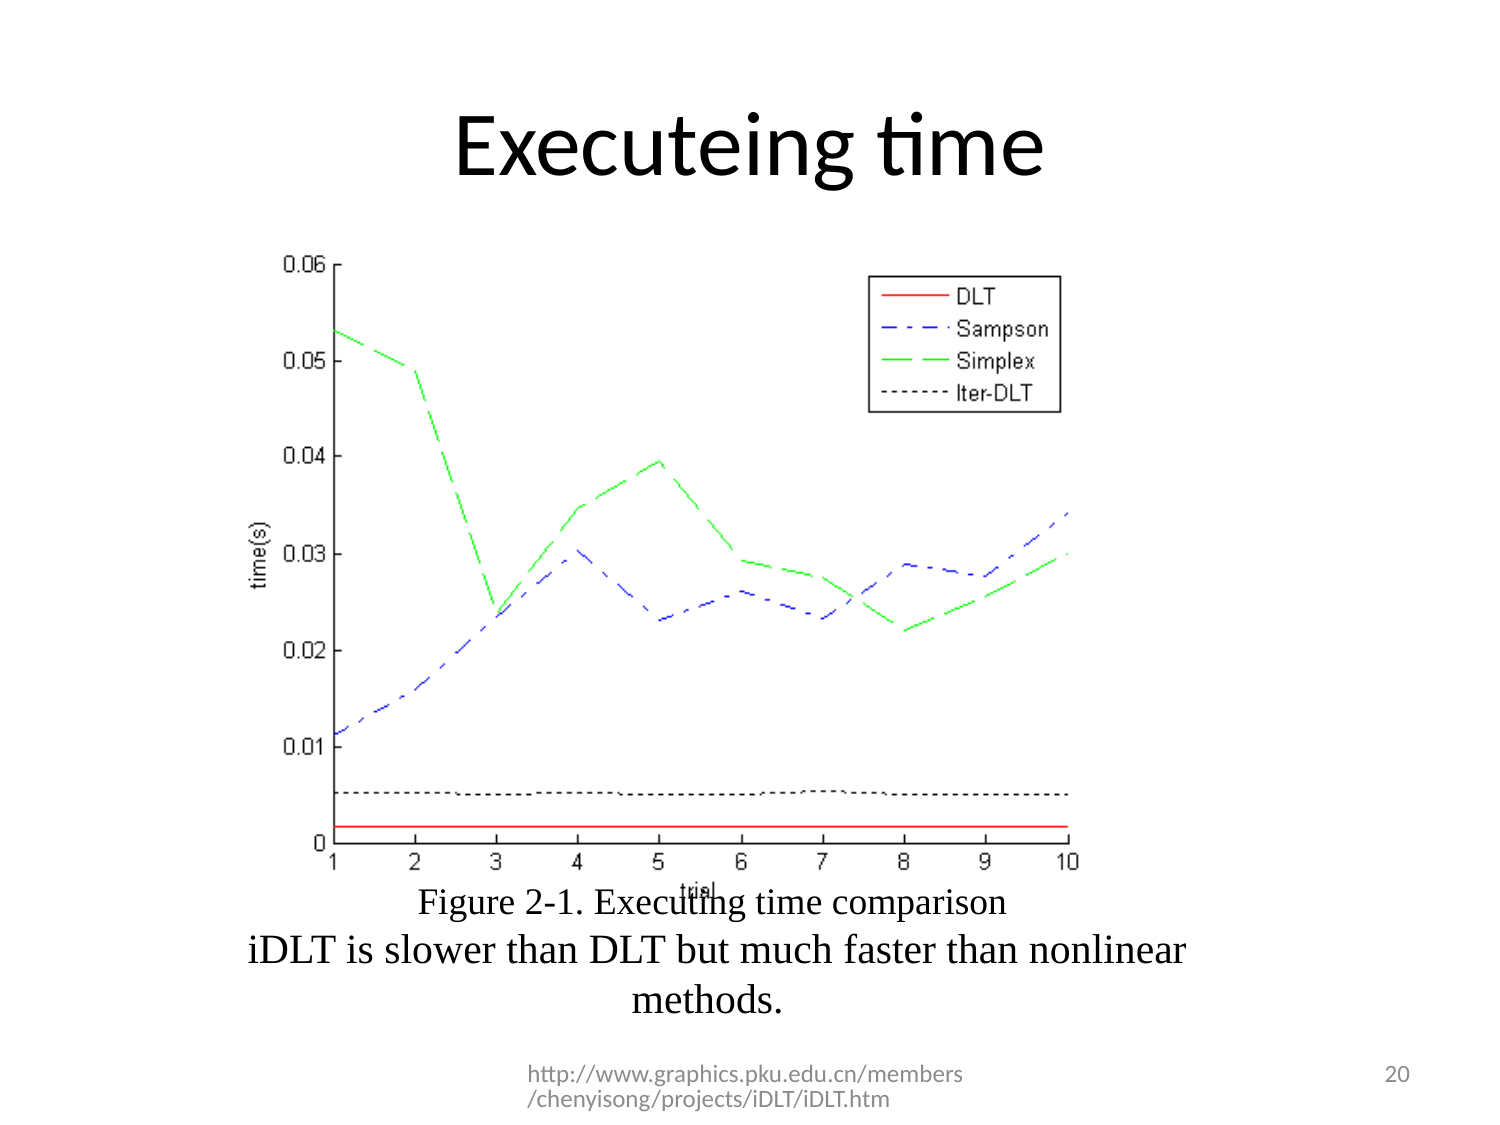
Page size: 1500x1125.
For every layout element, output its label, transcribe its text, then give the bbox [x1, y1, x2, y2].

text_box Figure 2-1. Executing time comparison iDLT is slower than DLT but much faster than nonlinear methods. [141, 894, 1275, 1005]
title Executeing time [75, 45, 1425, 233]
slide_number 20 [1074, 1042, 1425, 1103]
footer http://www.graphics.pku.edu.cn/members/chenyisong/projects/iDLT/iDLT.htm [512, 1042, 988, 1103]
picture [210, 210, 1158, 922]
